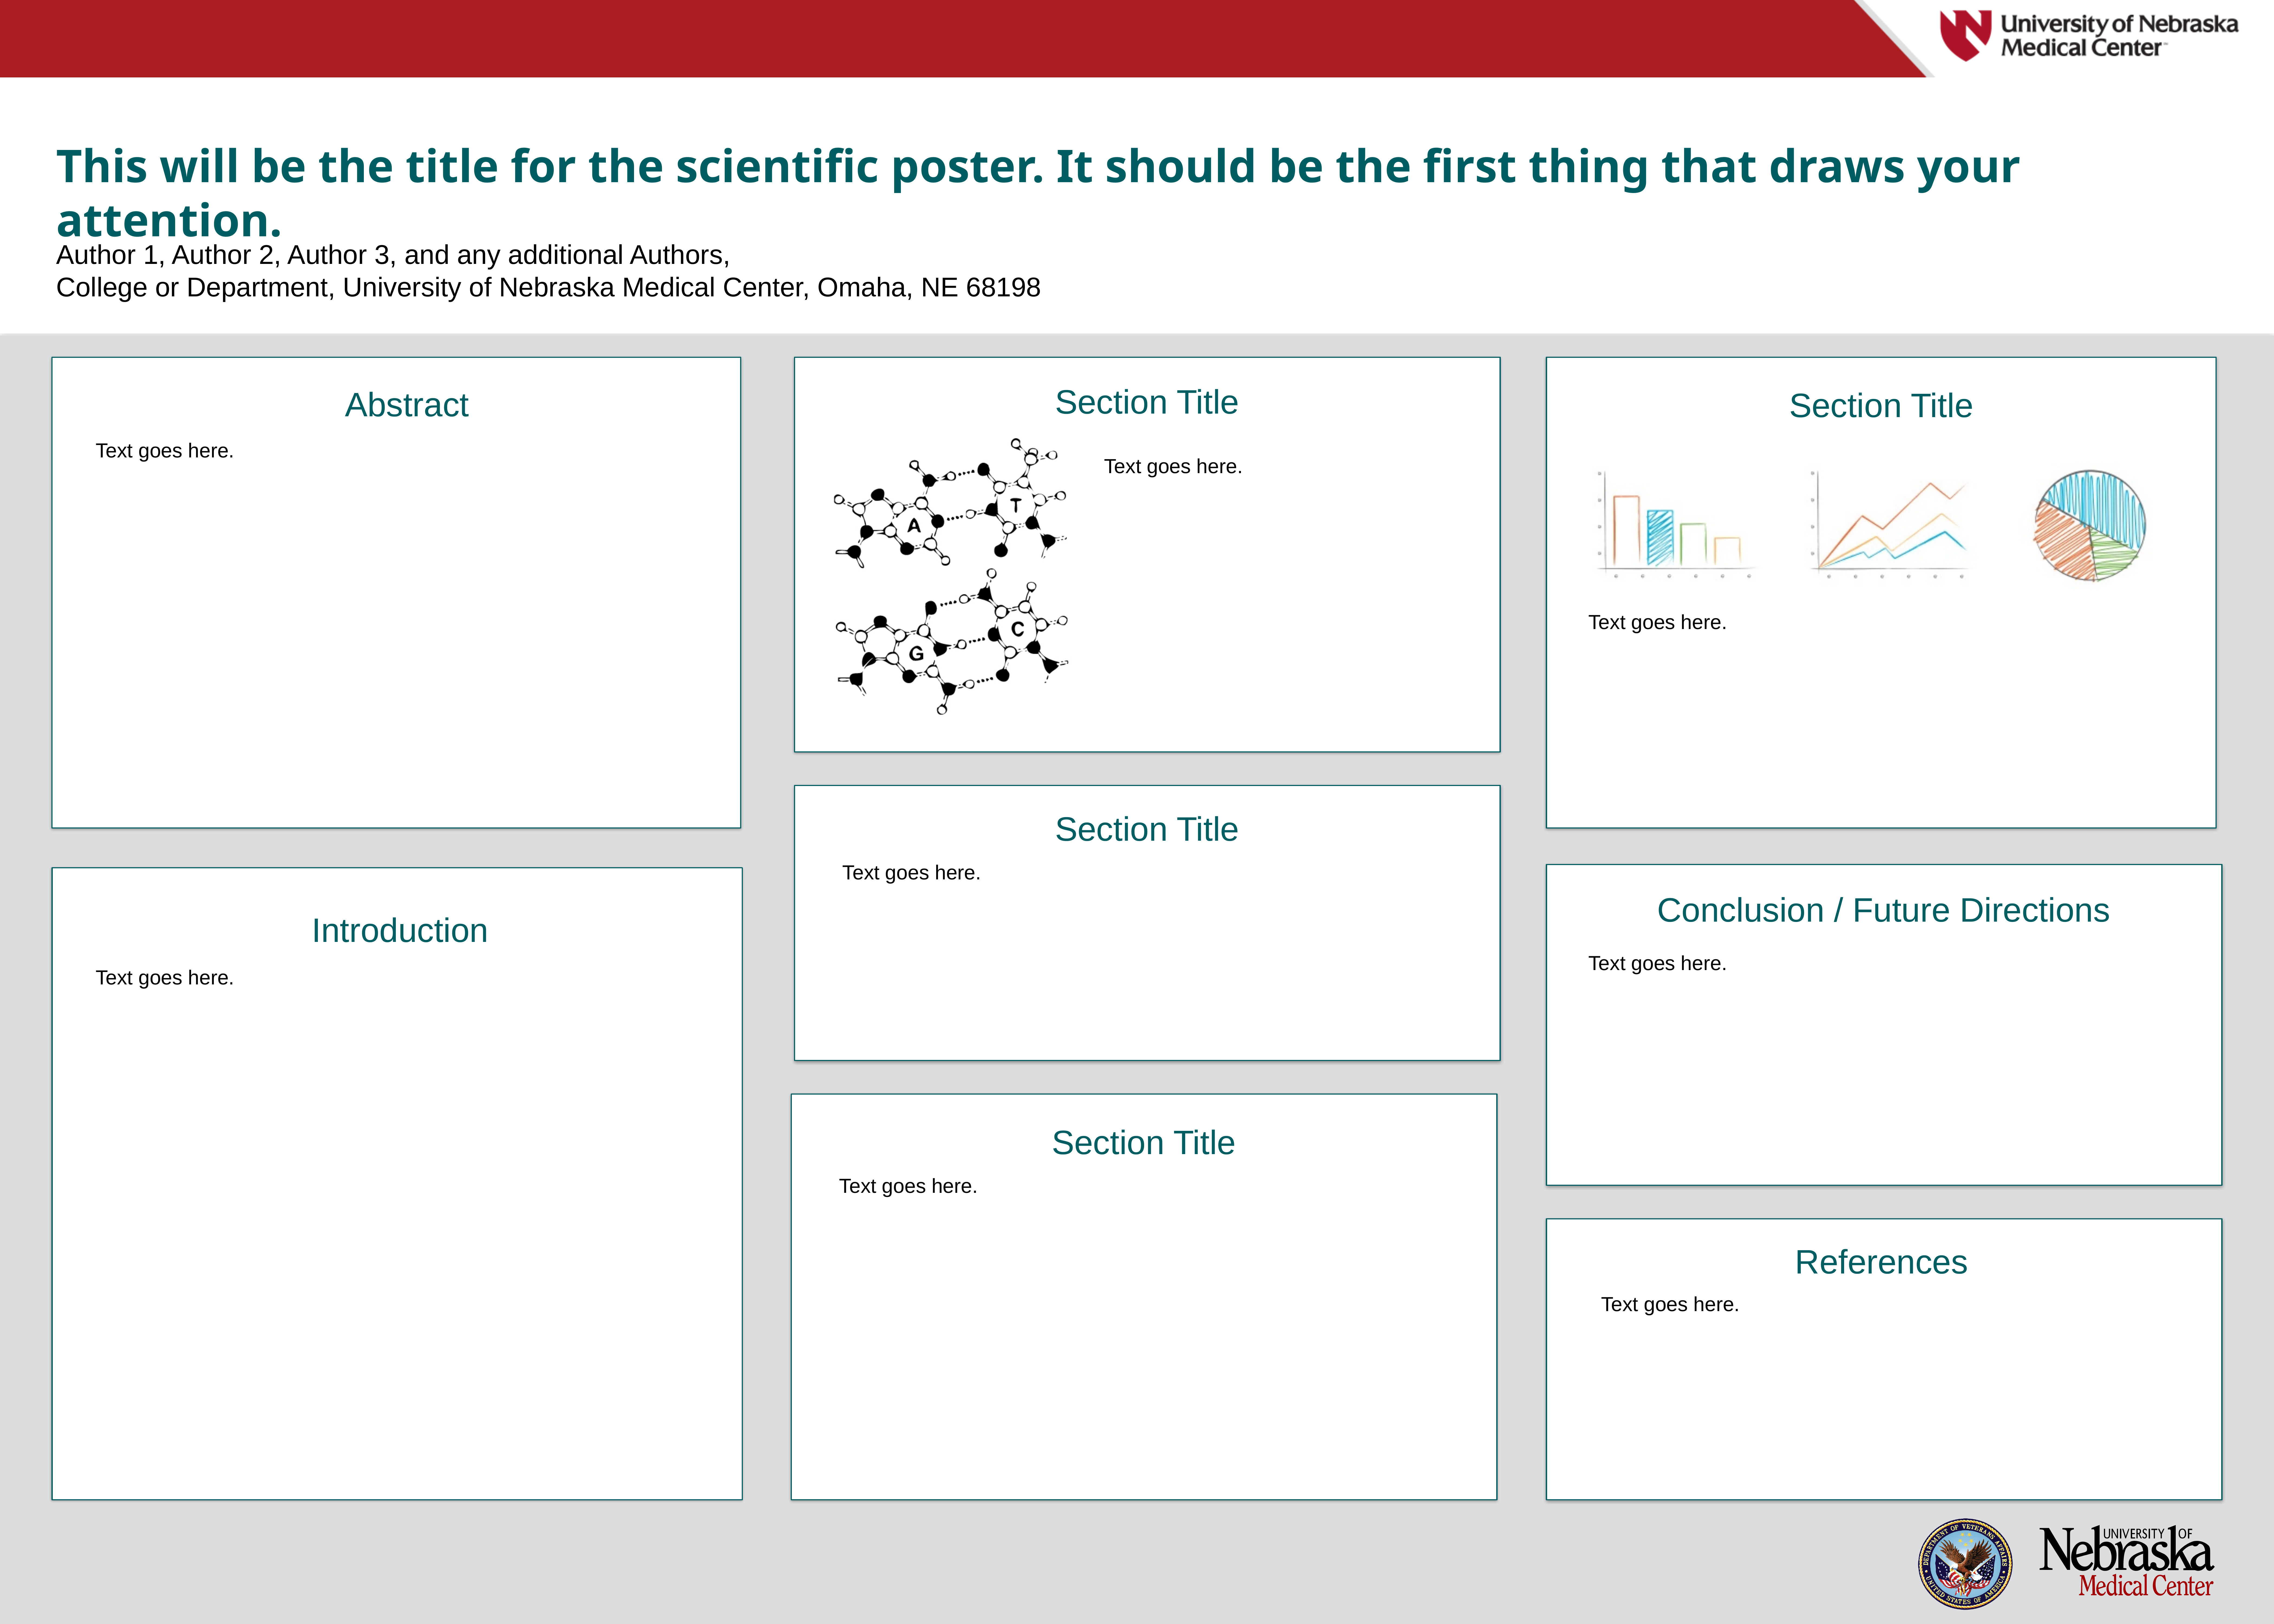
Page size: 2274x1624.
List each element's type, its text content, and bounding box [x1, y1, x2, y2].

picture [2040, 1524, 2215, 1596]
picture [1797, 463, 1987, 586]
text_box [1546, 864, 2222, 1185]
text_box Text goes here. [1584, 948, 2186, 976]
text_box Author 1, Author 2, Author 3, and any additional Authors, College or Department, University of Nebraska Medical Center, Omaha, NE 68198 [52, 235, 2256, 304]
text_box [791, 1094, 1497, 1500]
text_box [0, 335, 2274, 1624]
text_box Text goes here. [1584, 607, 2180, 635]
text_box Introduction [92, 906, 709, 951]
text_box Text goes here. [92, 962, 679, 991]
text_box Text goes here. [835, 1171, 1452, 1199]
text_box Text goes here. [1100, 451, 1455, 480]
picture [829, 432, 1076, 726]
text_box Section Title [816, 1118, 1472, 1163]
picture [0, 0, 2274, 77]
text_box Section Title [819, 805, 1475, 850]
picture [1918, 1518, 2013, 1610]
text_box This will be the title for the scientific poster. It should be the first thing that draws your attention. [52, 135, 2216, 235]
picture [1584, 451, 1778, 588]
text_box Section Title [1570, 381, 2193, 426]
text_box Abstract [98, 381, 716, 425]
text_box [52, 357, 741, 828]
text_box References [1573, 1237, 2190, 1282]
text_box [1546, 357, 2216, 828]
text_box Text goes here. [92, 435, 699, 464]
picture [2020, 463, 2157, 590]
text_box Text goes here. [1597, 1289, 2185, 1317]
text_box [795, 785, 1500, 1061]
text_box Section Title [819, 378, 1475, 423]
text_box Text goes here. [838, 857, 1455, 886]
text_box [795, 357, 1500, 752]
text_box [52, 868, 742, 1500]
text_box [1546, 1219, 2222, 1500]
text_box Conclusion / Future Directions [1575, 886, 2193, 931]
